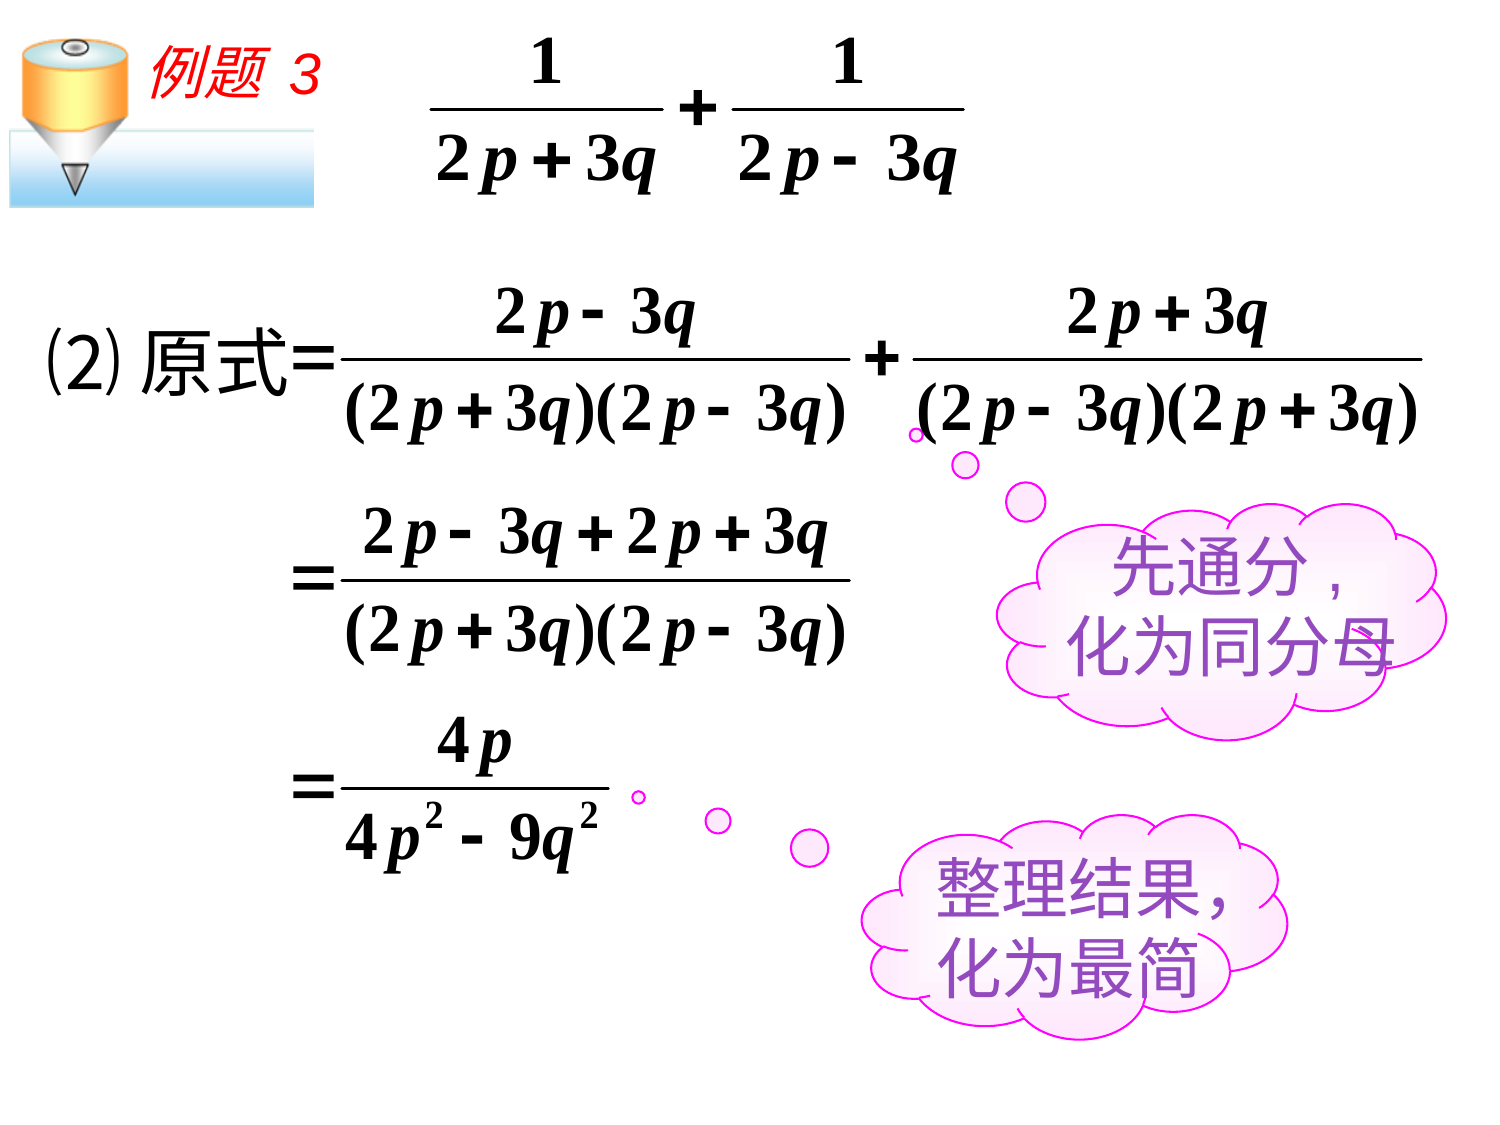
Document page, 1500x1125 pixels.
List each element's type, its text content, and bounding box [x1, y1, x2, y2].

text_box [939, 834, 994, 839]
text_box [996, 547, 1376, 741]
text_box [1006, 482, 1046, 522]
text_box [937, 1014, 1139, 1040]
text_box 先通分,化为同分母 [1049, 517, 1416, 692]
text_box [418, 12, 981, 209]
text_box [1234, 504, 1385, 517]
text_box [277, 483, 863, 679]
text_box [705, 808, 731, 834]
text_box [952, 467, 979, 479]
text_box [9, 28, 413, 209]
text_box [1001, 815, 1238, 839]
text_box [790, 829, 829, 867]
text_box [861, 848, 920, 1000]
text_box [277, 691, 622, 887]
text_box [1161, 510, 1222, 517]
text_box 整理结果，化为最简 [920, 839, 1299, 1014]
text_box [1416, 541, 1447, 660]
text_box [632, 791, 645, 804]
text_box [277, 263, 1436, 459]
text_box ⑵原式 [31, 308, 272, 413]
